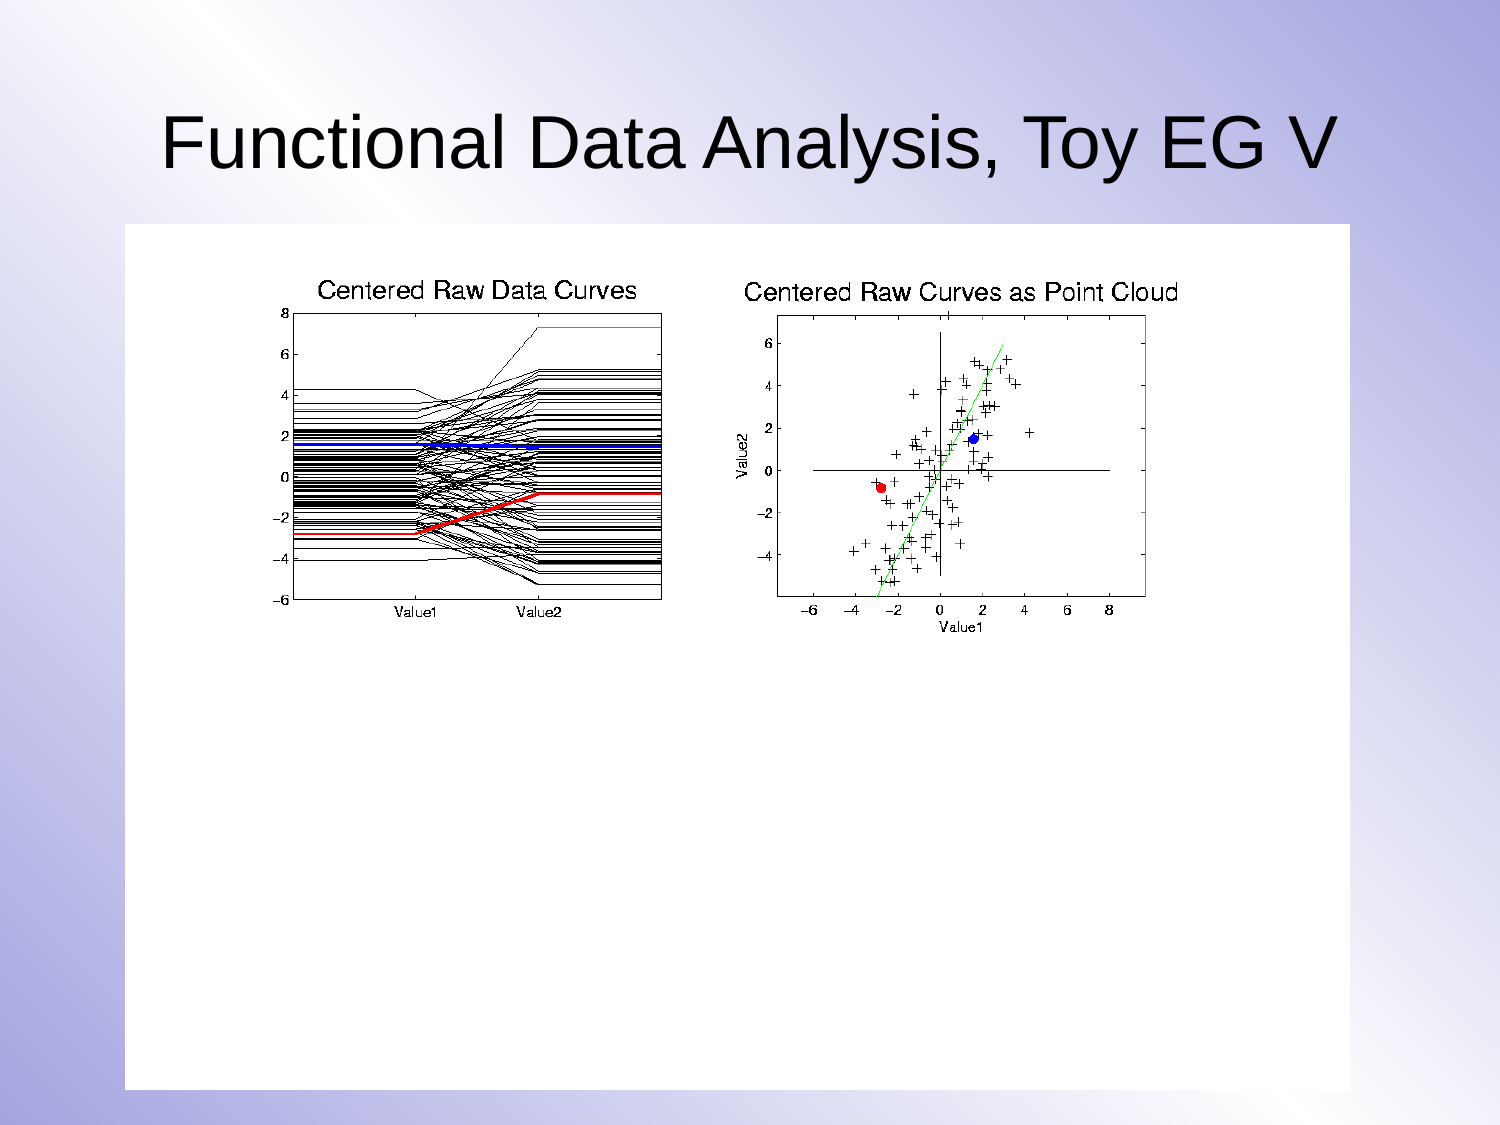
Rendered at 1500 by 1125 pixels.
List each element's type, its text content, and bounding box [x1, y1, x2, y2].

title Functional Data Analysis, Toy EG V [75, 45, 1425, 233]
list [124, 224, 1351, 1091]
